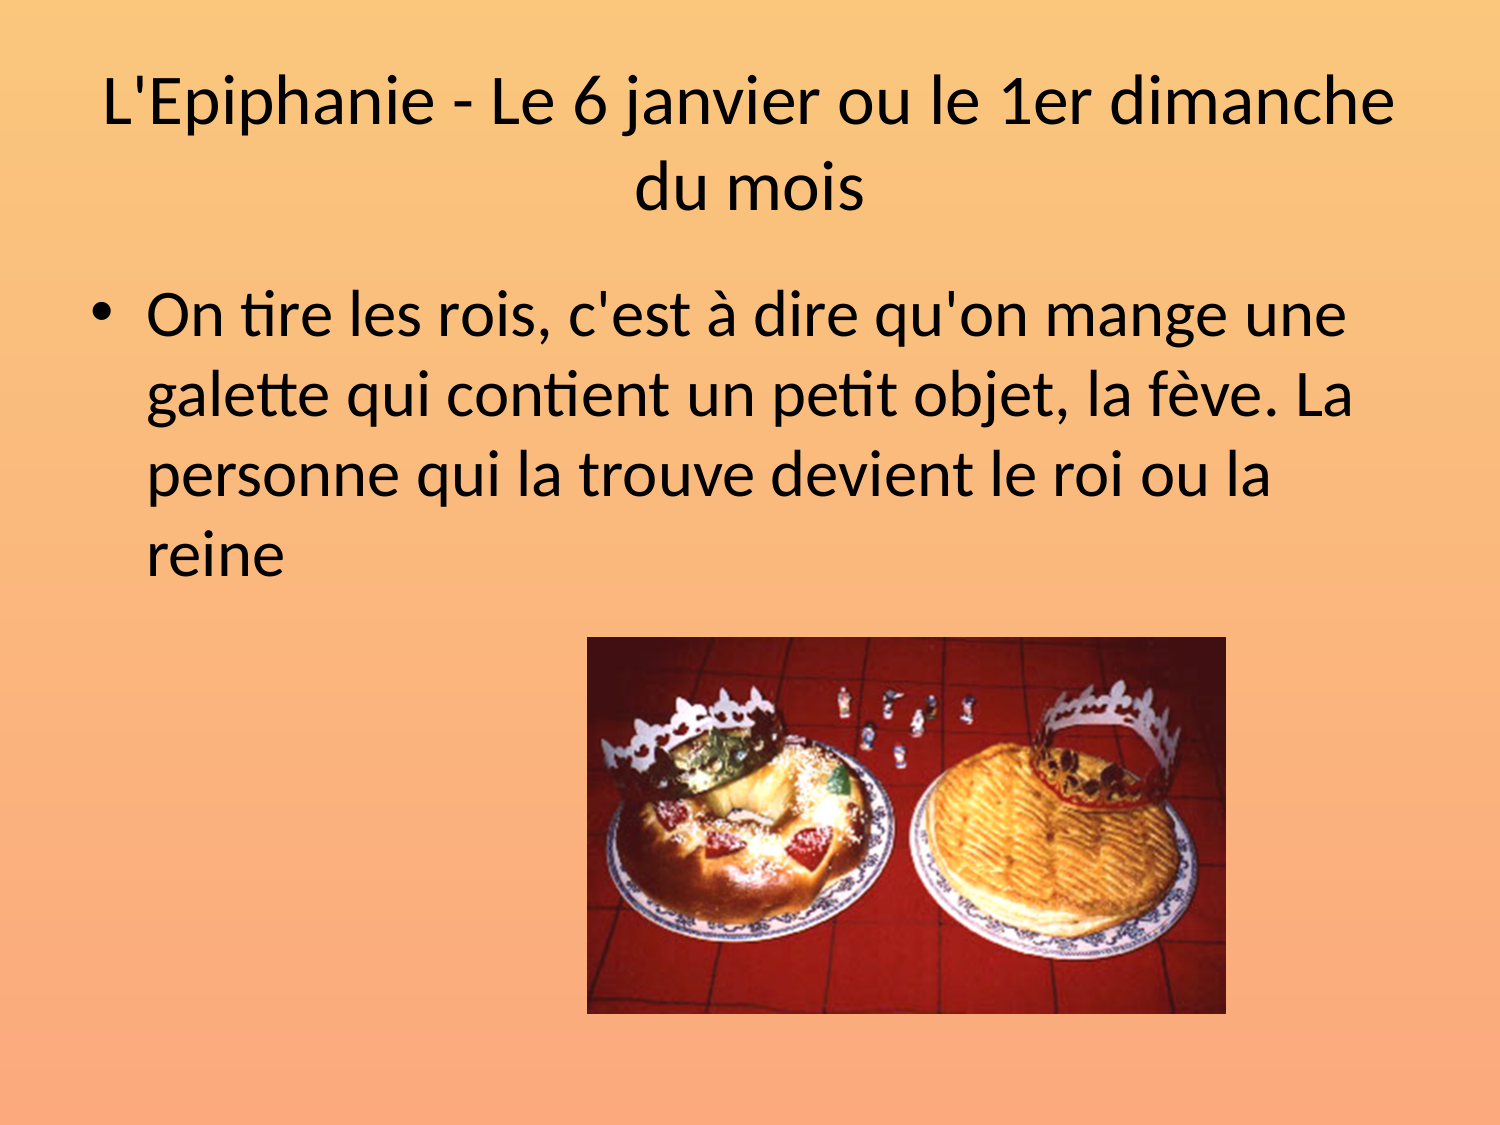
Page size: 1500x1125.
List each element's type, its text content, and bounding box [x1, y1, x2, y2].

list On tire les rois, c'est à dire qu'on mange une galette qui contient un petit objet, la fève. La personne qui la trouve devient le roi ou la reine [75, 262, 1425, 1005]
picture [587, 637, 1226, 1014]
title L'Epiphanie - Le 6 janvier ou le 1er dimanche du mois [75, 45, 1425, 233]
